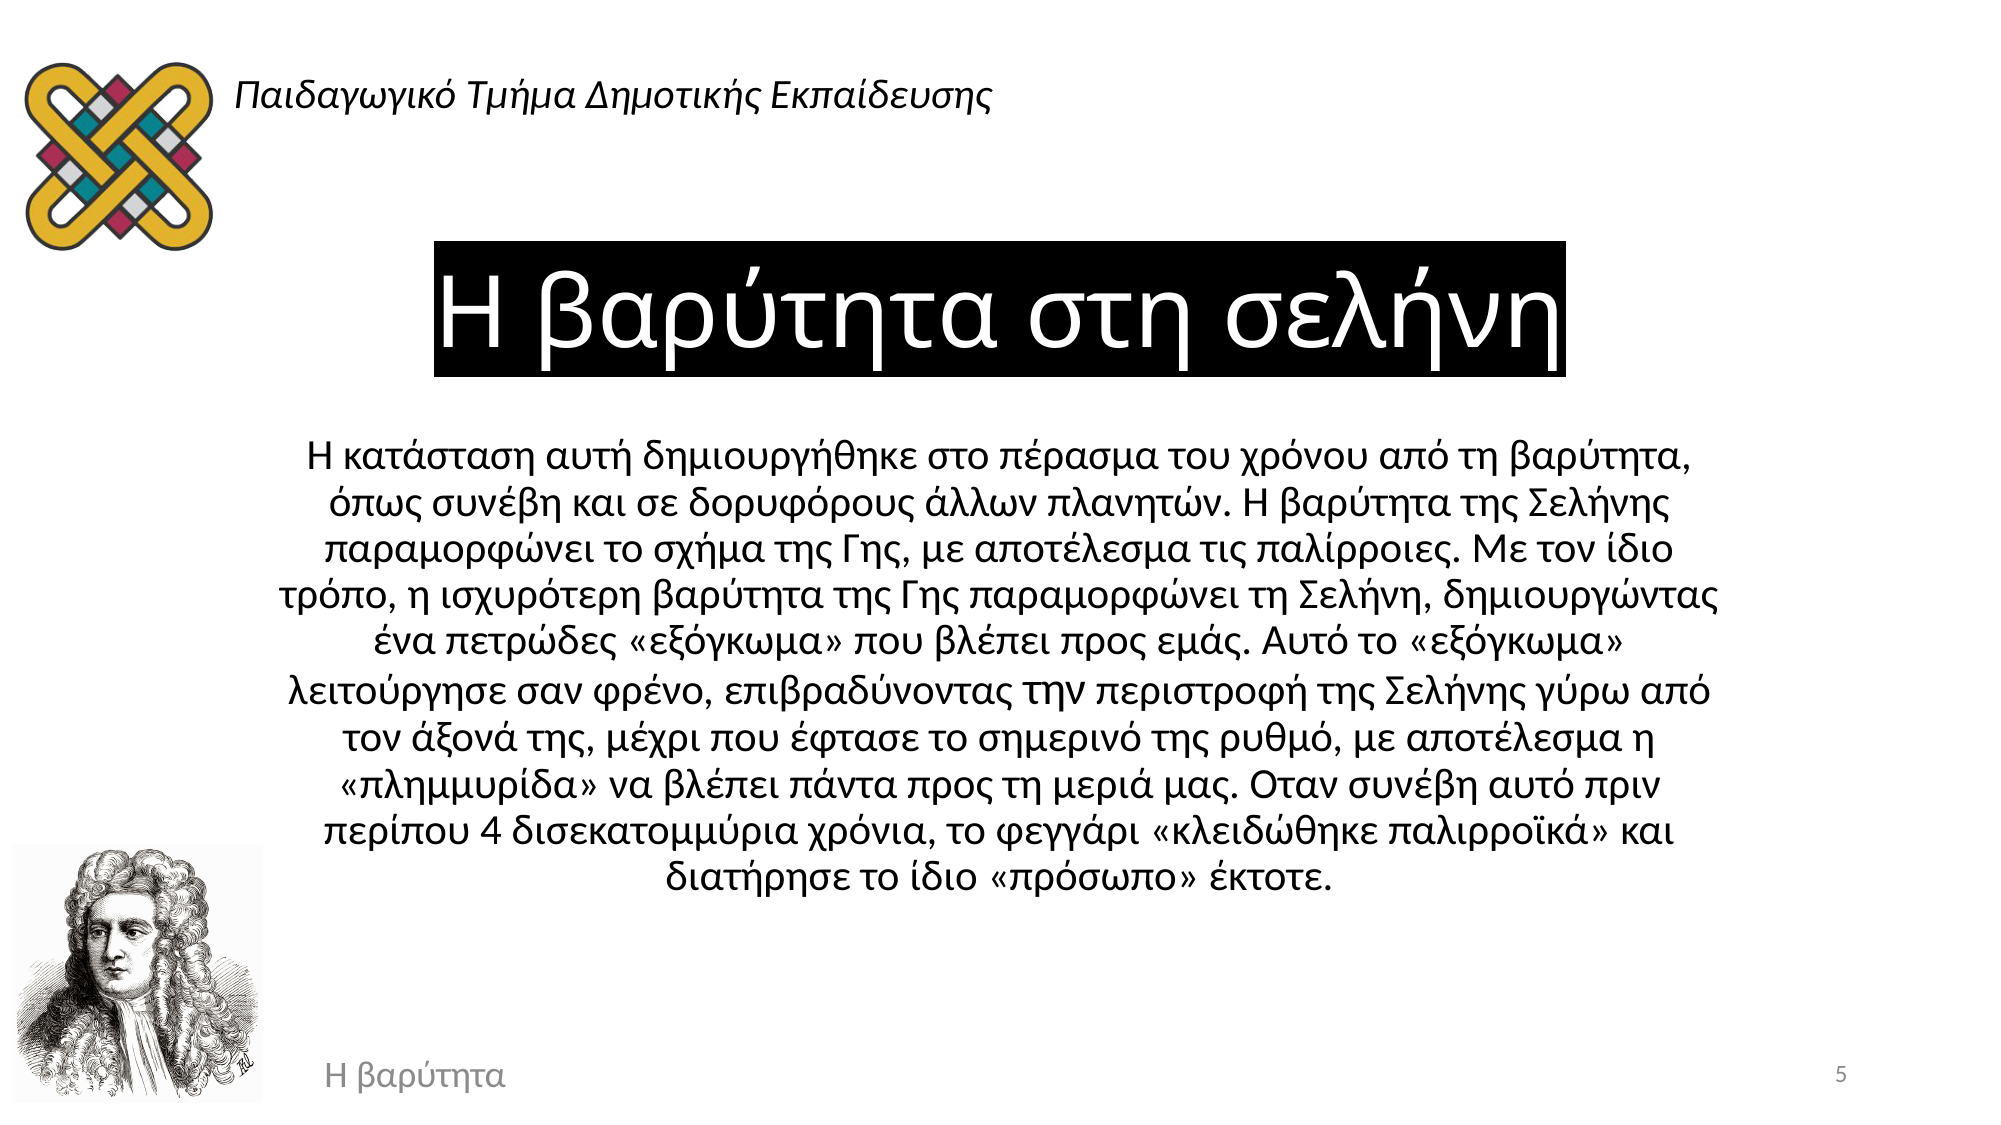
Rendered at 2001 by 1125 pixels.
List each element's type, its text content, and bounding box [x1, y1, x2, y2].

title Η βαρύτητα στη σελήνη [249, 184, 1750, 377]
footer Η βαρύτητα [137, 1042, 694, 1103]
subtitle Η κατάσταση αυτή δημιουργήθηκε στο πέρασμα του χρόνου από τη βαρύτητα, όπως συνέβη και σε δορυφόρους άλλων πλανητών. Η βαρύτητα της Σελήνης παραμορφώνει το σχήμα της Γης, με αποτέλεσμα τις παλίρροιες. Με τον ίδιο τρόπο, η ισχυρότερη βαρύτητα της Γης παραμορφώνει τη Σελήνη, δημιουργώντας ένα πετρώδες «εξόγκωμα» που βλέπει προς εμάς. Αυτό το «εξόγκωμα» λειτούργησε σαν φρένο, επιβραδύνοντας την περιστροφή της Σελήνης γύρω από τον άξονά της, μέχρι που έφτασε το σημερινό της ρυθμό, με αποτέλεσμα η «πλημμυρίδα» να βλέπει πάντα προς τη μεριά μας. Οταν συνέβη αυτό πριν περίπου 4 δισεκατομμύρια χρόνια, το φεγγάρι «κλειδώθηκε παλιρροϊκά» και διατήρησε το ίδιο «πρόσωπο» έκτοτε. [249, 425, 1750, 909]
picture [4, 42, 233, 271]
slide_number 5 [1412, 1042, 1863, 1103]
picture [12, 844, 263, 1103]
